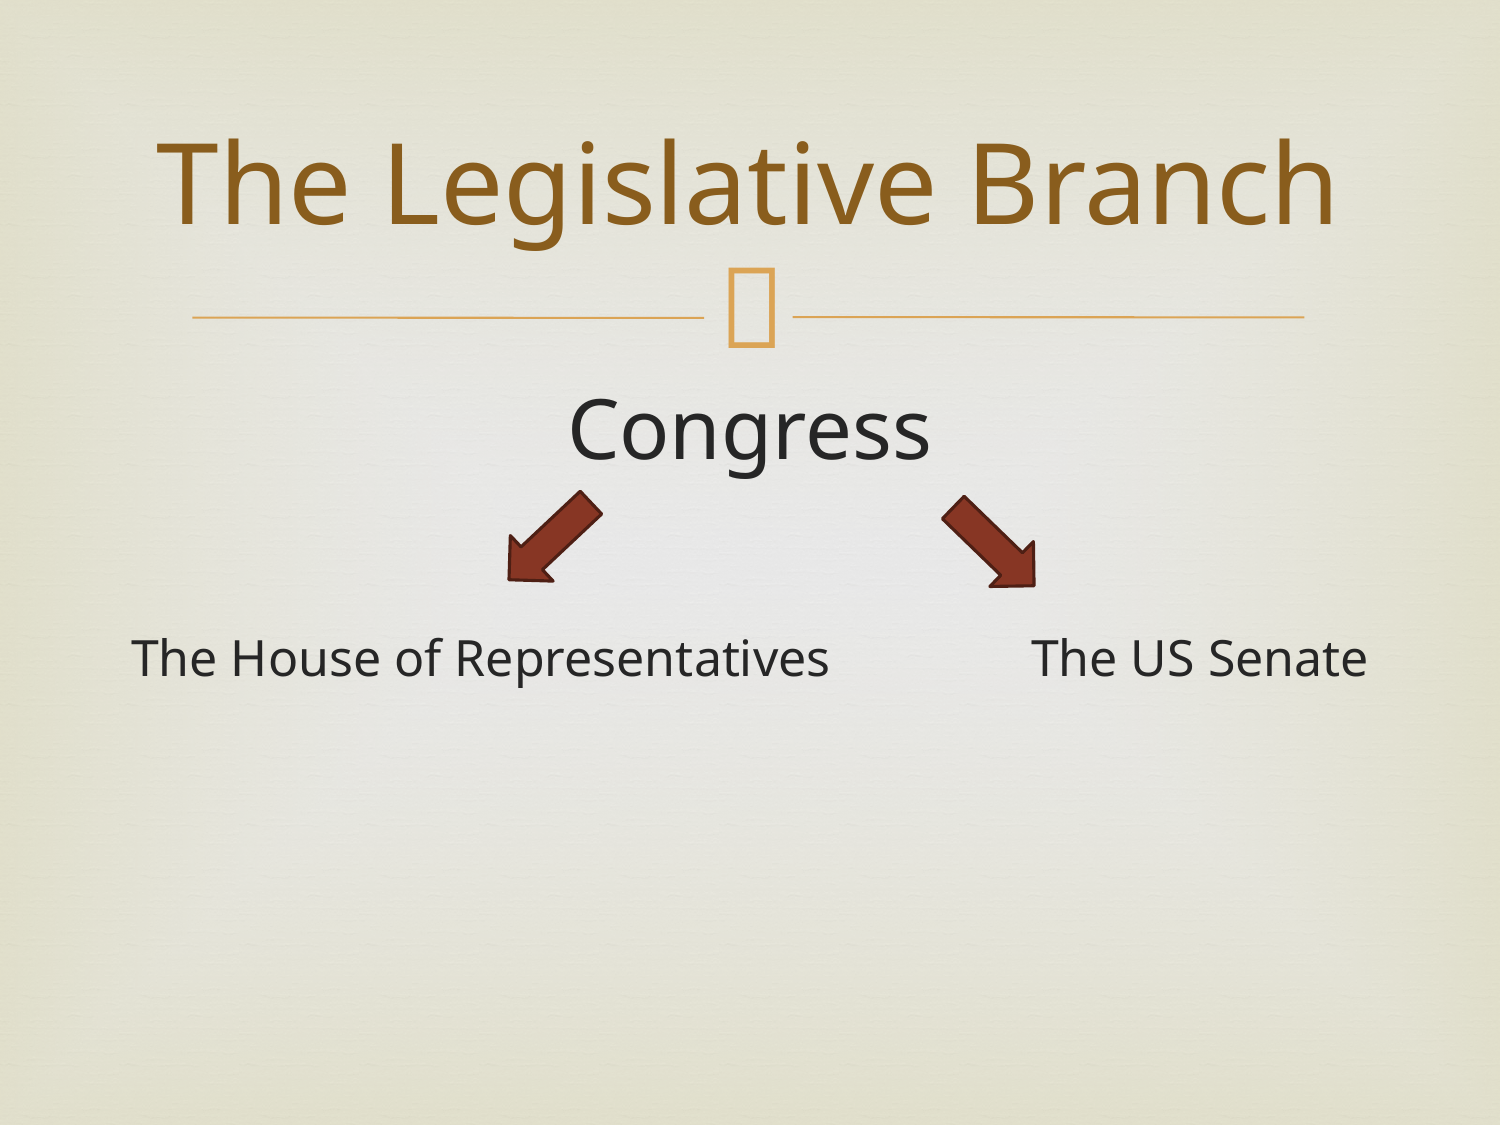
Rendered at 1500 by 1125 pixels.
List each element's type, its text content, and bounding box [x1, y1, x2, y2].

text_box [941, 495, 1036, 589]
text_box [507, 490, 603, 583]
title The Legislative Branch [112, 93, 1386, 267]
list Congress The House of Representatives The US Senate [114, 368, 1386, 1005]
